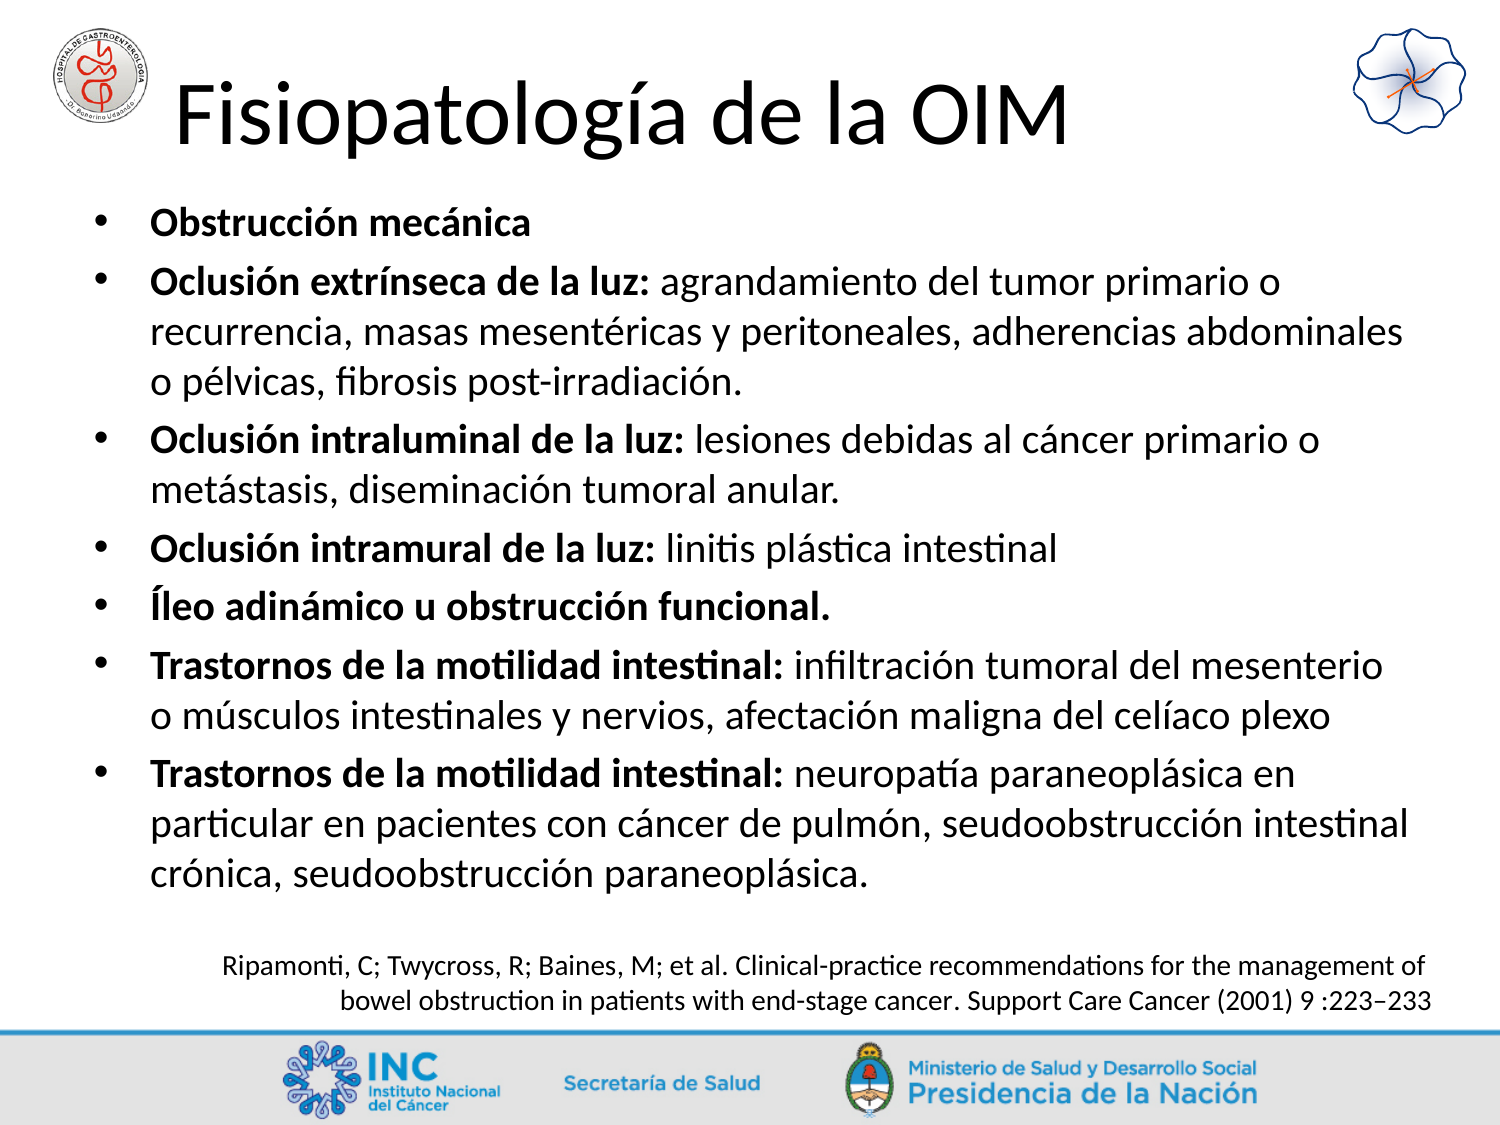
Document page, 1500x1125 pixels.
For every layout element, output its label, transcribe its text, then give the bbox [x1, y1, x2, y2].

text_box Fisiopatología de la OIM [159, 45, 1425, 187]
picture [52, 28, 148, 124]
picture [1352, 28, 1467, 135]
text_box Ripamonti, C; Twycross, R; Baines, M; et al. Clinical-practice recommendations for the management of bowel obstruction in patients with end-stage cancer. Support Care Cancer (2001) 9 :223–233 [135, 939, 1447, 1024]
picture [0, 1027, 1500, 1125]
text_box Obstrucción mecánica Oclusión extrínseca de la luz: agrandamiento del tumor primario o recurrencia, masas mesentéricas y peritoneales, adherencias abdominales o pélvicas, fibrosis post-irradiación. Oclusión intraluminal de la luz: lesiones debidas al cáncer primario o metástasis, diseminación tumoral anular. Oclusión intramural de la luz: linitis plástica intestinal Íleo adinámico u obstrucción funcional. Trastornos de la motilidad intestinal: infiltración tumoral del mesenterio o músculos intestinales y nervios, afectación maligna del celíaco plexo Trastornos de la motilidad intestinal: neuropatía paraneoplásica en particular en pacientes con cáncer de pulmón, seudoobstrucción intestinal crónica, seudoobstrucción paraneoplásica. [79, 187, 1430, 917]
